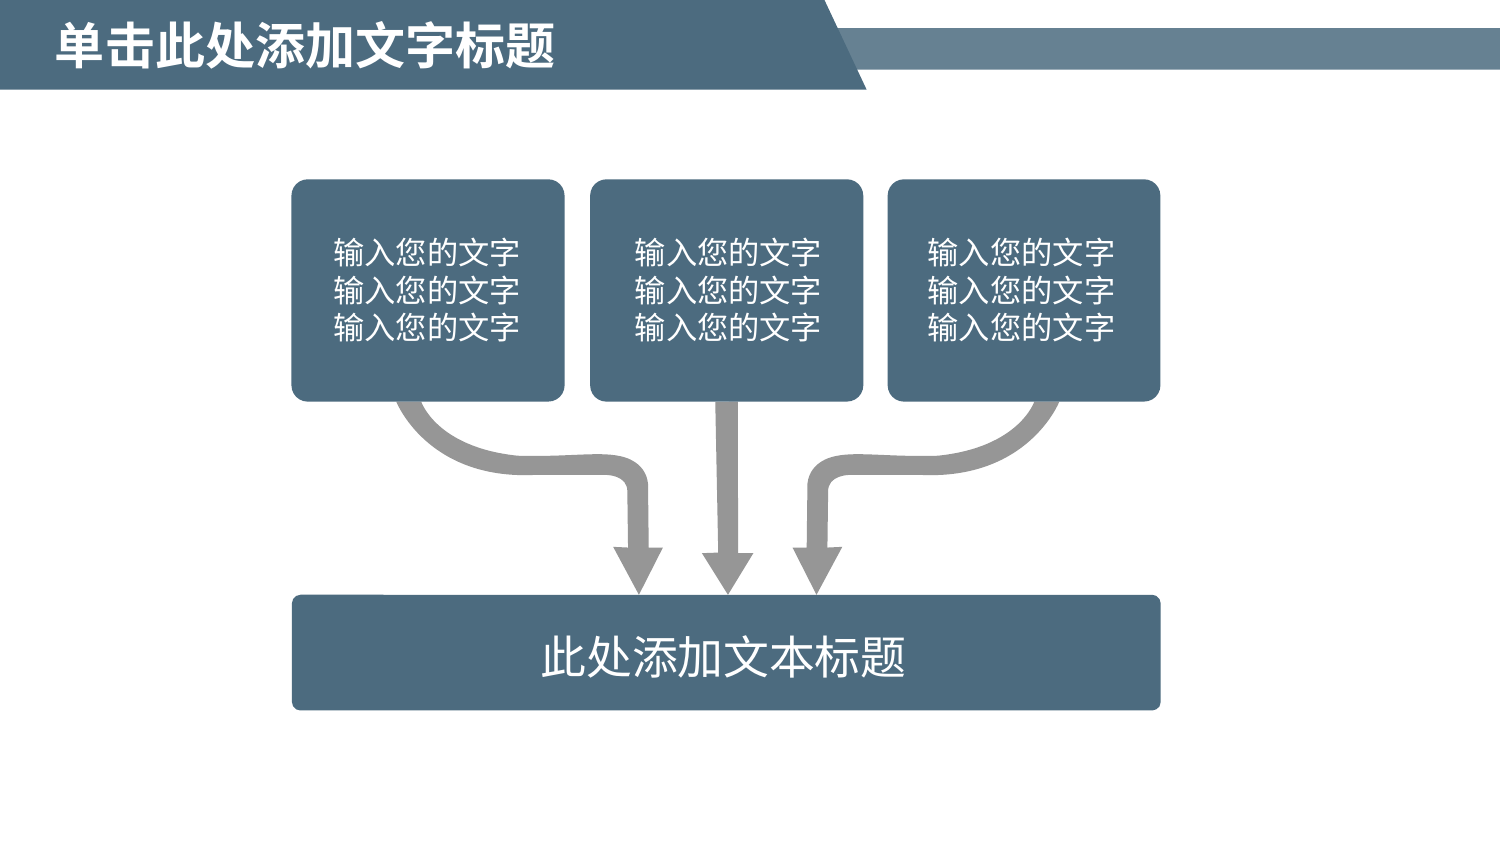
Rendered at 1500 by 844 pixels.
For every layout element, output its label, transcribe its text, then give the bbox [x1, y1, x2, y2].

text_box 此处添加文本标题 [487, 622, 961, 691]
text_box [112, 32, 739, 115]
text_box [590, 179, 864, 402]
text_box [792, 402, 1060, 595]
text_box [396, 402, 663, 595]
text_box [291, 594, 1161, 711]
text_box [887, 179, 1161, 402]
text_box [291, 179, 565, 402]
text_box [701, 402, 754, 595]
